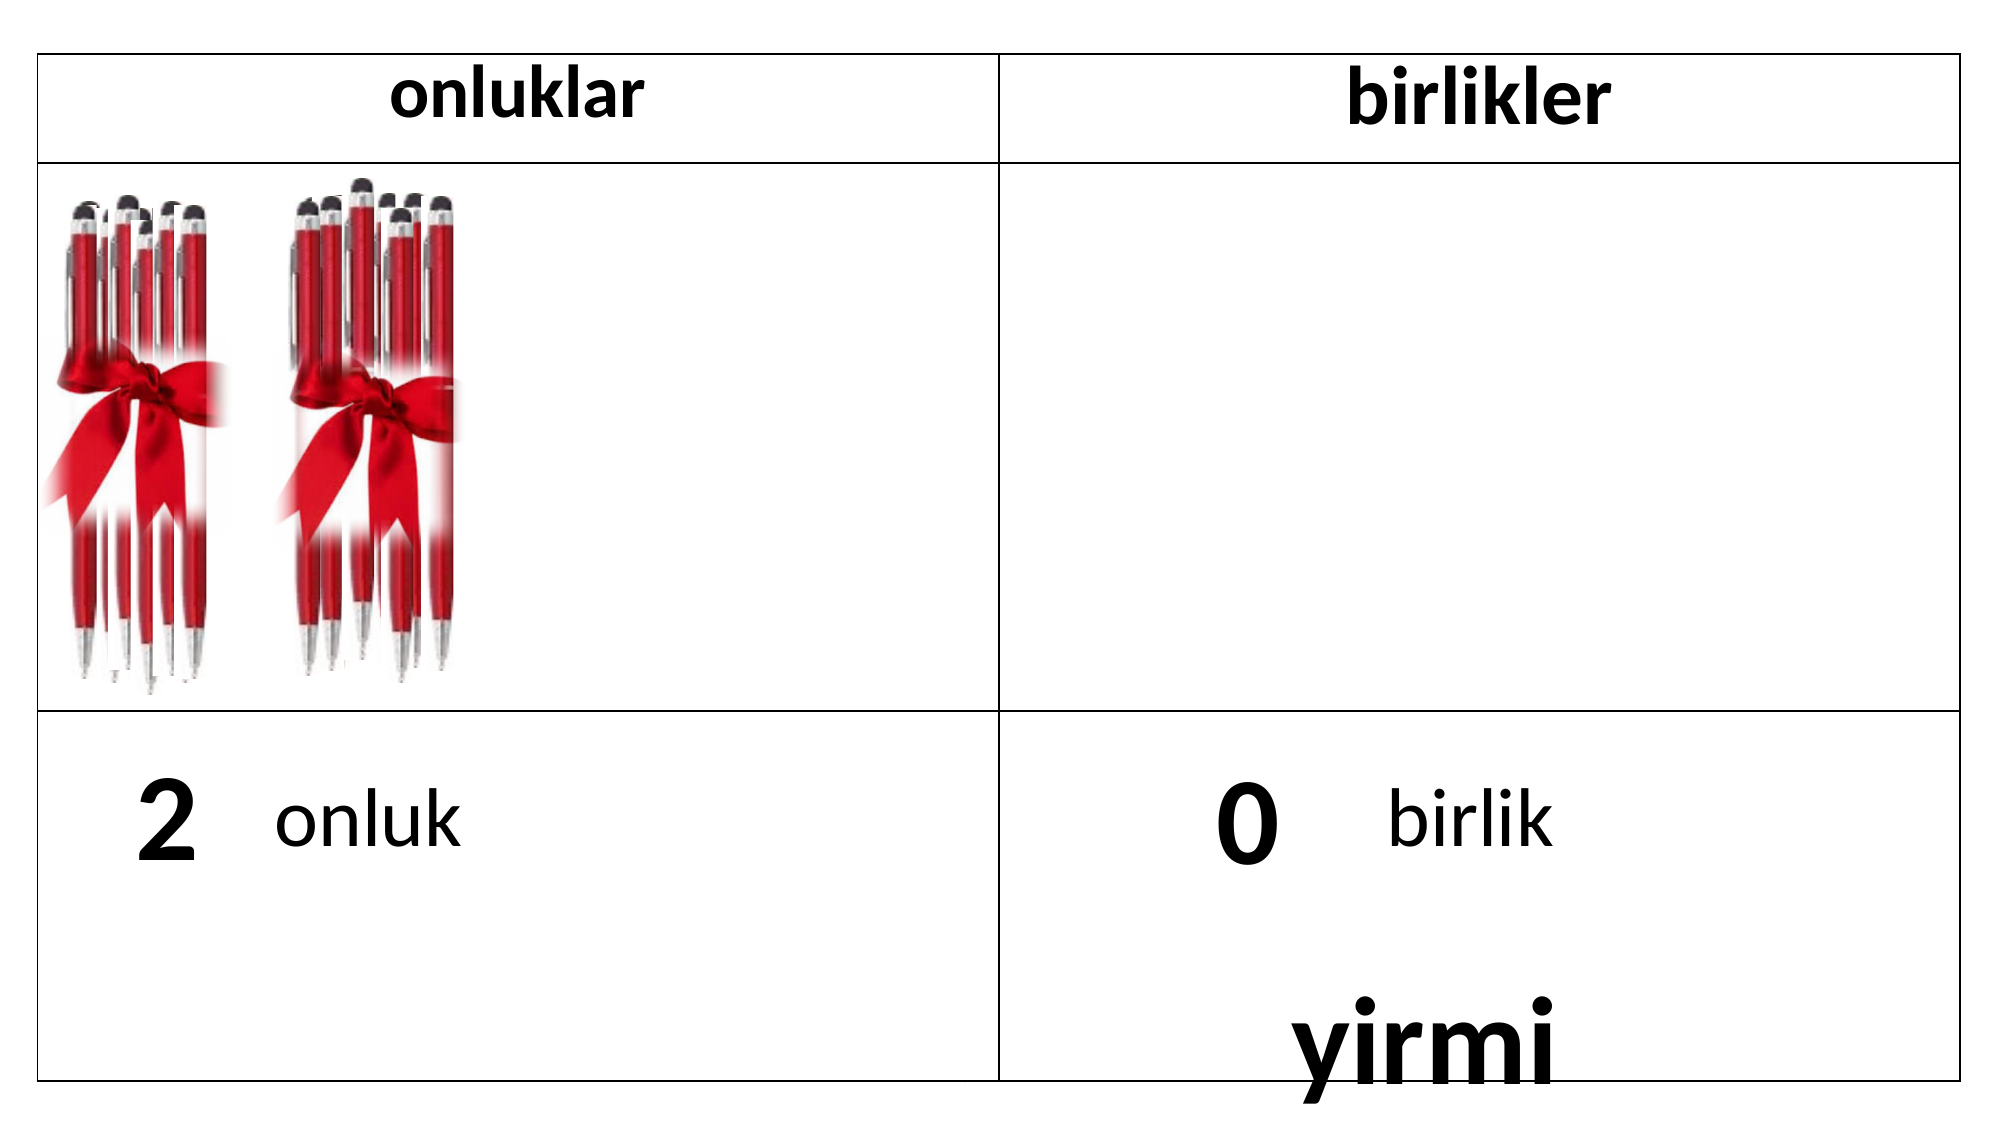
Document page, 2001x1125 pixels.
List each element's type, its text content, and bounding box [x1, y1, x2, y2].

text_box 2 [120, 727, 245, 893]
table_cell [1000, 712, 1959, 1080]
text_box 0 [1183, 732, 1383, 898]
table_cell [38, 164, 998, 710]
table_header birlikler [1000, 55, 1959, 162]
footer Kazım KAT [662, 1042, 1338, 1103]
table_cell [1000, 164, 1959, 710]
text_box yirmi [1276, 952, 1832, 1117]
table_cell [38, 712, 998, 1080]
picture [270, 178, 467, 683]
table_header onluklar [38, 55, 998, 162]
text_box onluk [259, 755, 497, 871]
picture [37, 195, 234, 695]
text_box birlik [1371, 755, 1569, 871]
